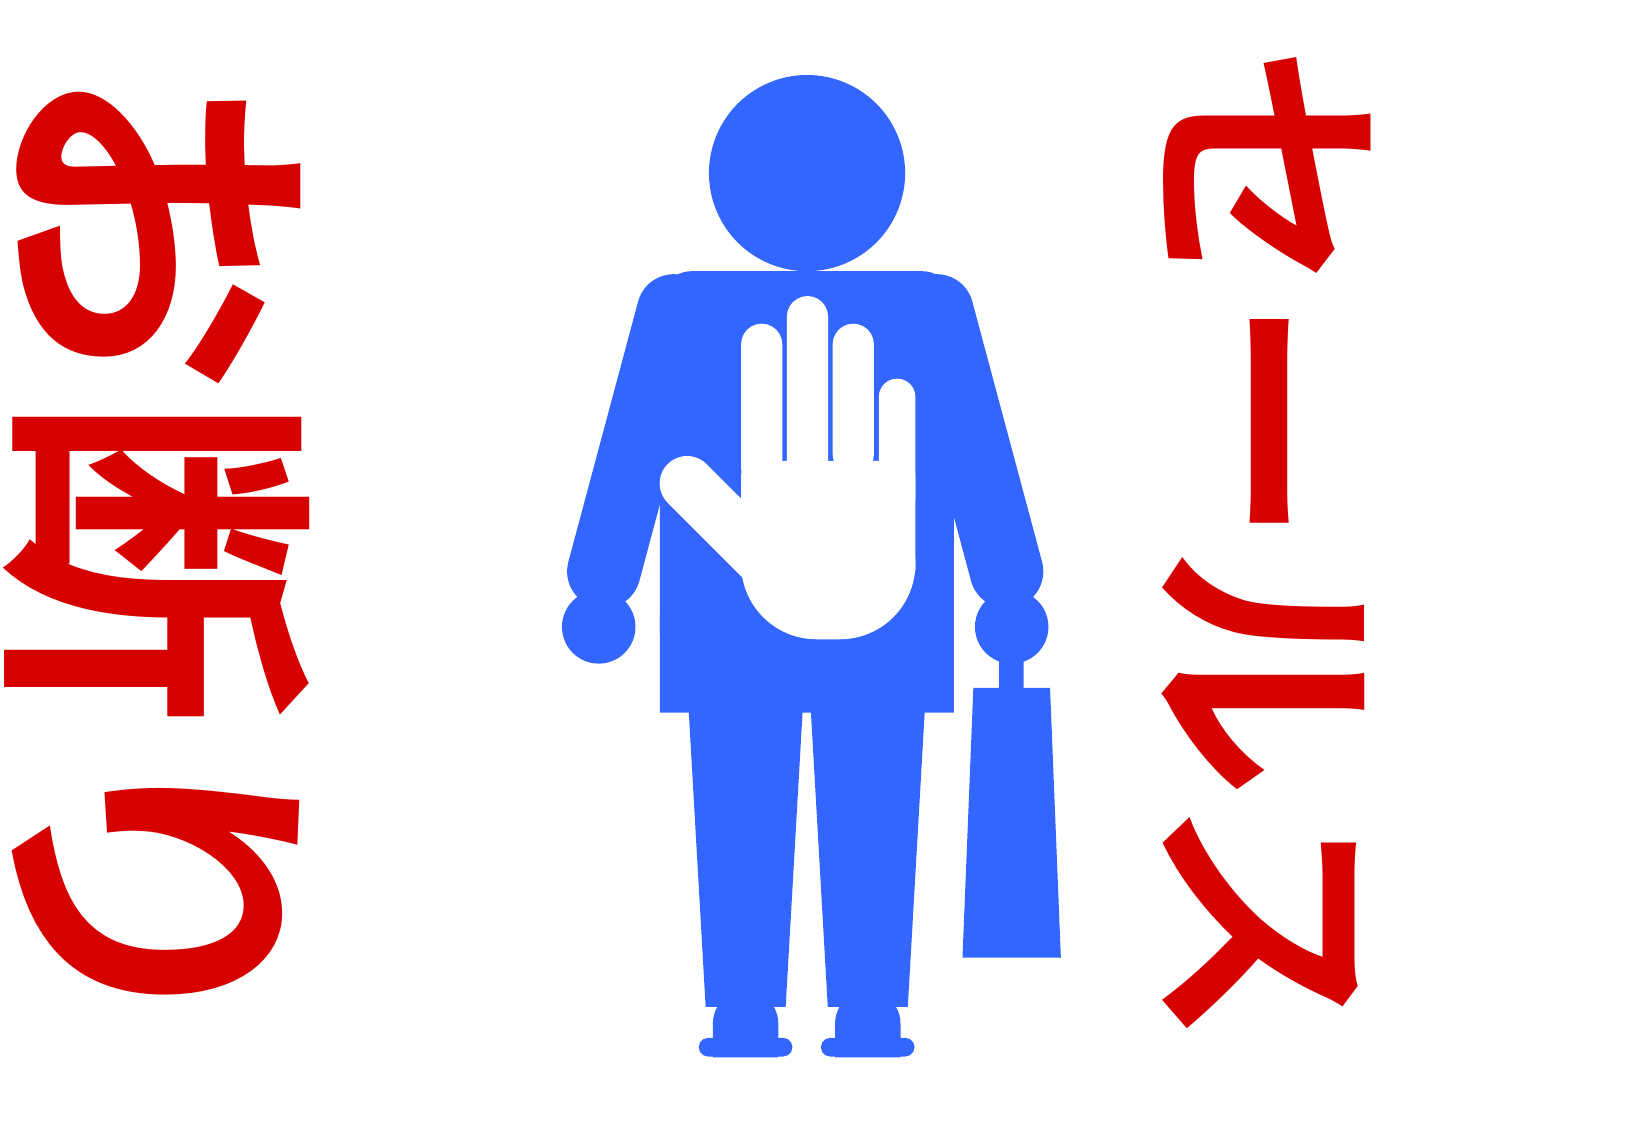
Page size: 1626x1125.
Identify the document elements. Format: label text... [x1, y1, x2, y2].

text_box セールス [1116, 32, 1625, 1062]
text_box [561, 74, 1062, 1057]
text_box お断り [0, 53, 470, 1069]
